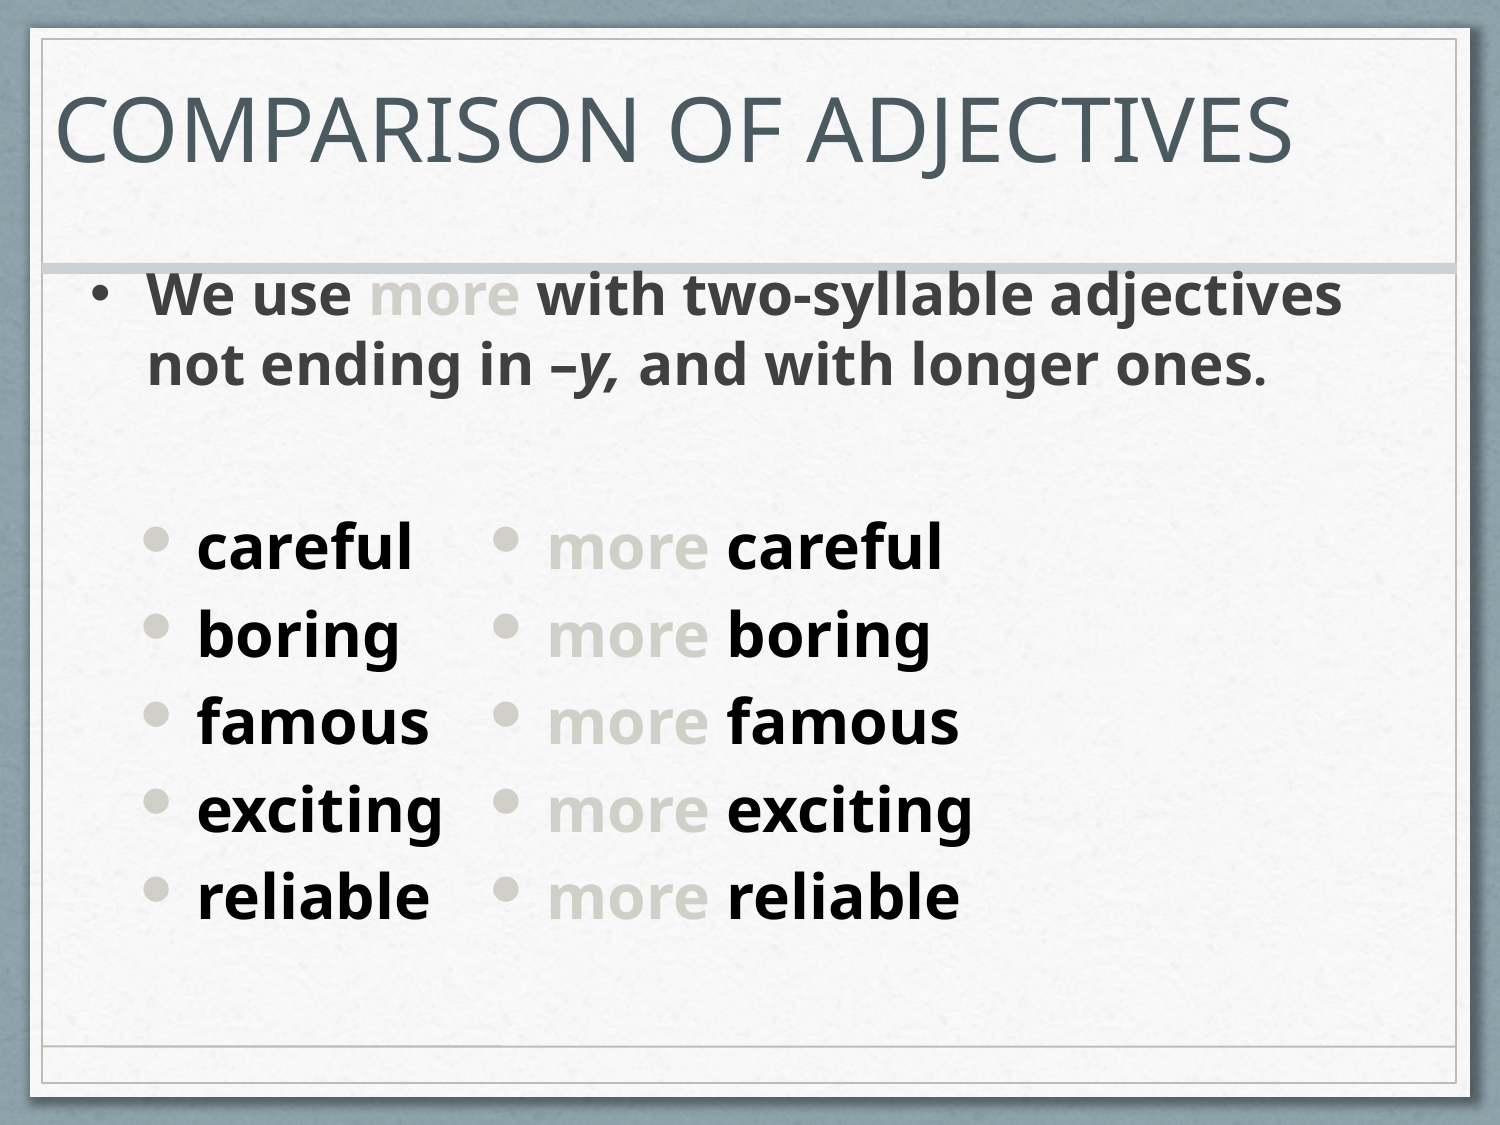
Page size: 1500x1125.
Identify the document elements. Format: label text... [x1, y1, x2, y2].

picture [43, 274, 1455, 1045]
picture [43, 40, 1455, 262]
text_box more careful more boring more famous more exciting more reliable [474, 500, 1450, 1050]
text_box careful boring famous exciting reliable [125, 500, 474, 975]
title COMPARISON OF ADJECTIVES [37, 20, 1313, 233]
picture [43, 1048, 1455, 1082]
list We use more with two-syllable adjectives not ending in –y, and with longer ones. [75, 249, 1425, 463]
picture [30, 28, 1470, 1097]
